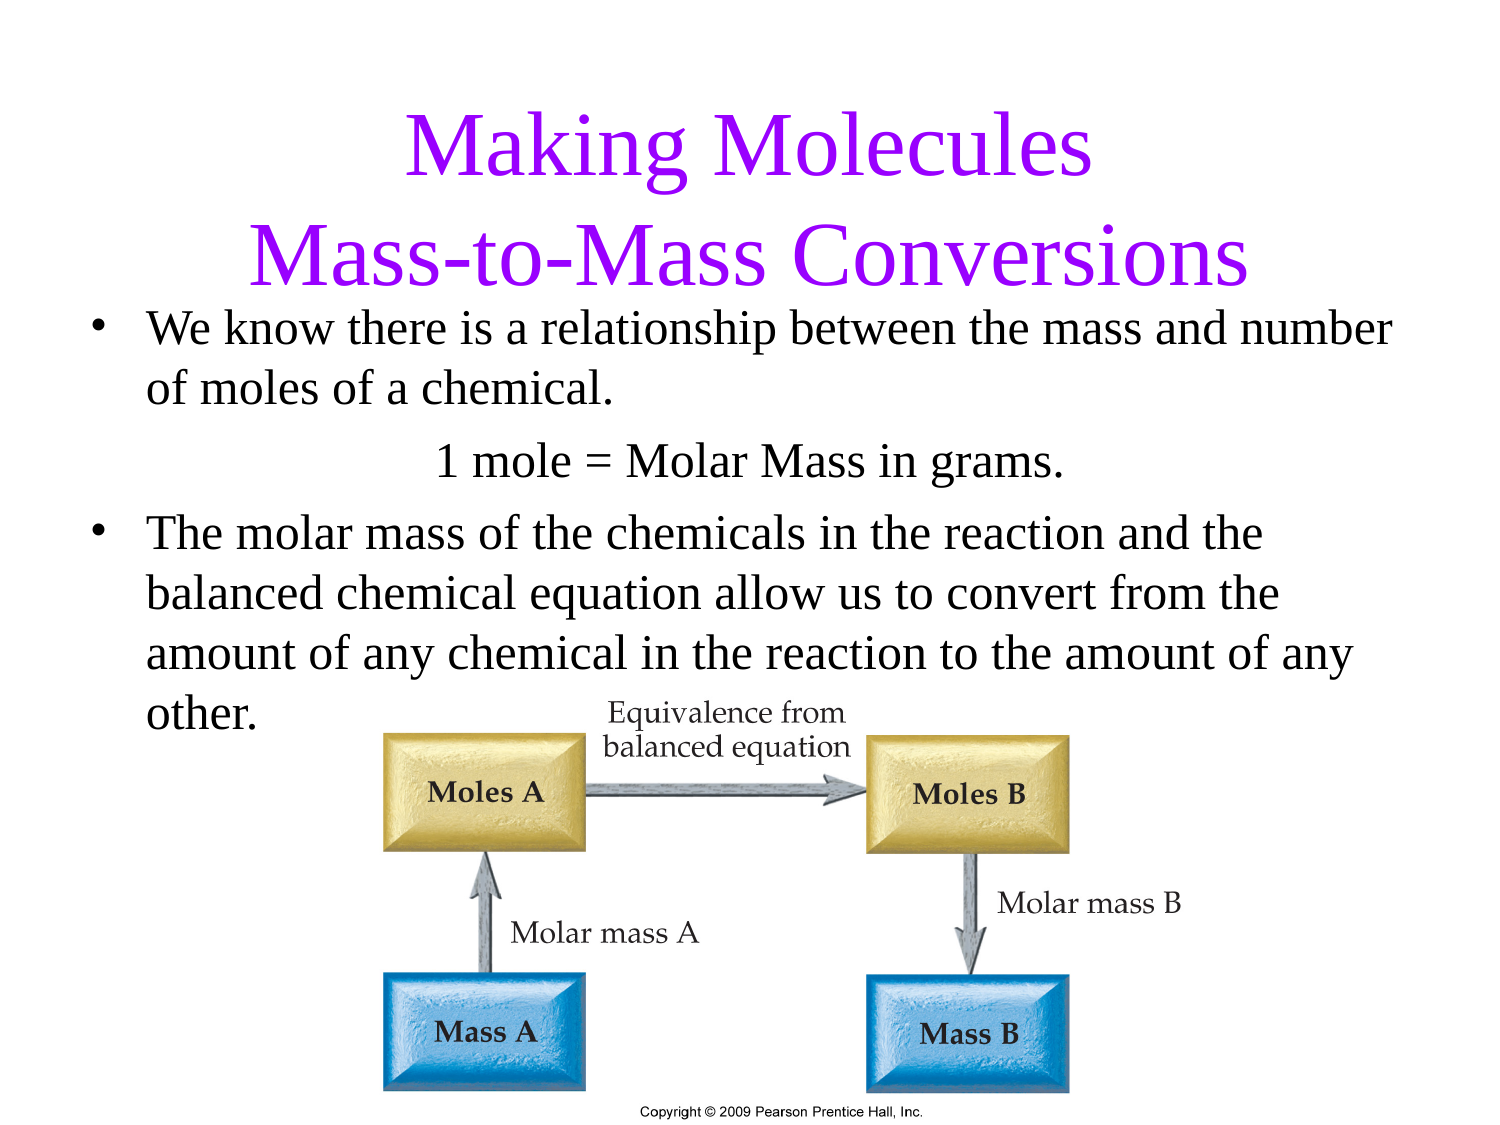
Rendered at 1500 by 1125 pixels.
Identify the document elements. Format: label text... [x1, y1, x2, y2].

text_box Making Molecules Mass-to-Mass Conversions [112, 99, 1388, 287]
text_box We know there is a relationship between the mass and number of moles of a chemical. 1 mole = Molar Mass in grams. The molar mass of the chemicals in the reaction and the balanced chemical equation allow us to convert from the amount of any chemical in the reaction to the amount of any other. [74, 287, 1425, 1000]
picture [374, 691, 1188, 1125]
